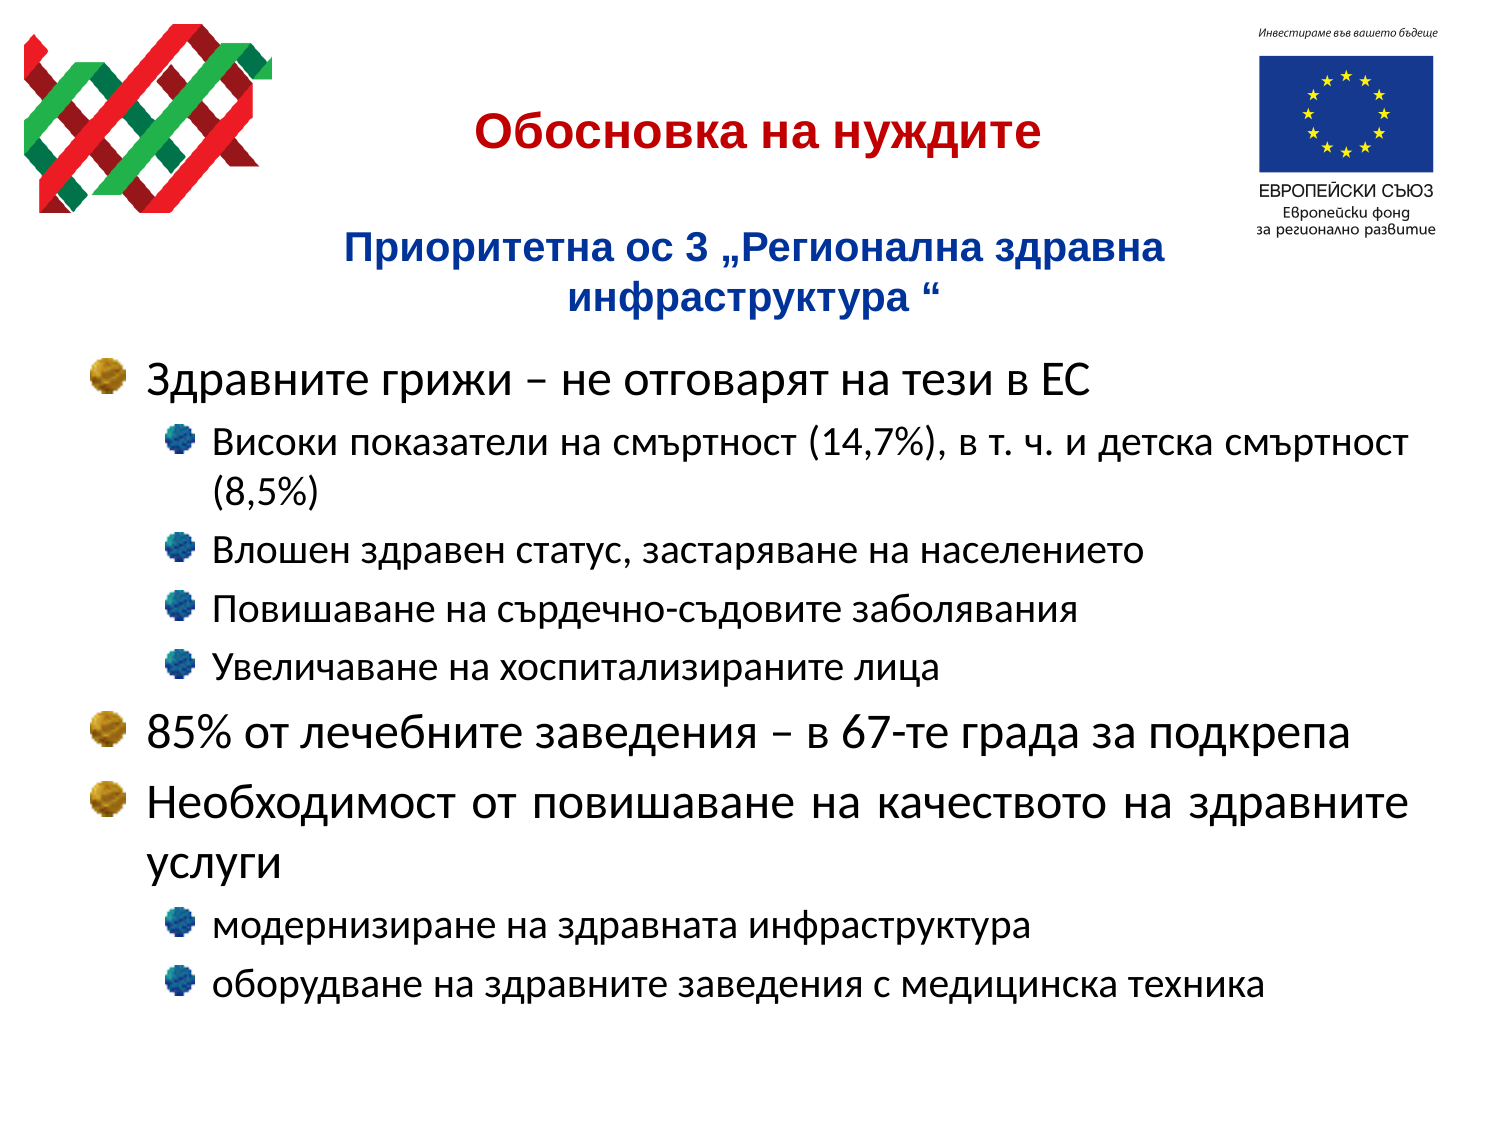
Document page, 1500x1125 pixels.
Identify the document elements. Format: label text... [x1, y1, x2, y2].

picture [165, 424, 195, 454]
picture [165, 965, 195, 996]
picture [1257, 27, 1438, 238]
picture [165, 590, 195, 621]
picture [90, 711, 126, 747]
picture [165, 907, 195, 937]
picture [165, 532, 195, 562]
picture [165, 649, 195, 679]
title Oбосновка на нуждите [294, 45, 1223, 212]
picture [90, 358, 126, 394]
list Здравните грижи – не отговарят на тези в ЕС Високи показатели на смъртност (14,7%), в т. ч. и детска смъртност (8,5%) Влошен здравен статус, застаряване на населението Повишаване на сърдечно-съдовите заболявания Увеличаване на хоспитализираните лица 85% от лечебните заведения – в 67-те града за подкрепа Необходимост от повишаване на качеството на здравните услуги модернизиране на здравната инфраструктура оборудване на здравните заведения с медицинска техника [75, 338, 1425, 1094]
text_box Приоритетна ос 3 „Регионална здравна инфраструктура “ [213, 212, 1296, 328]
picture [24, 24, 272, 213]
picture [90, 781, 126, 817]
